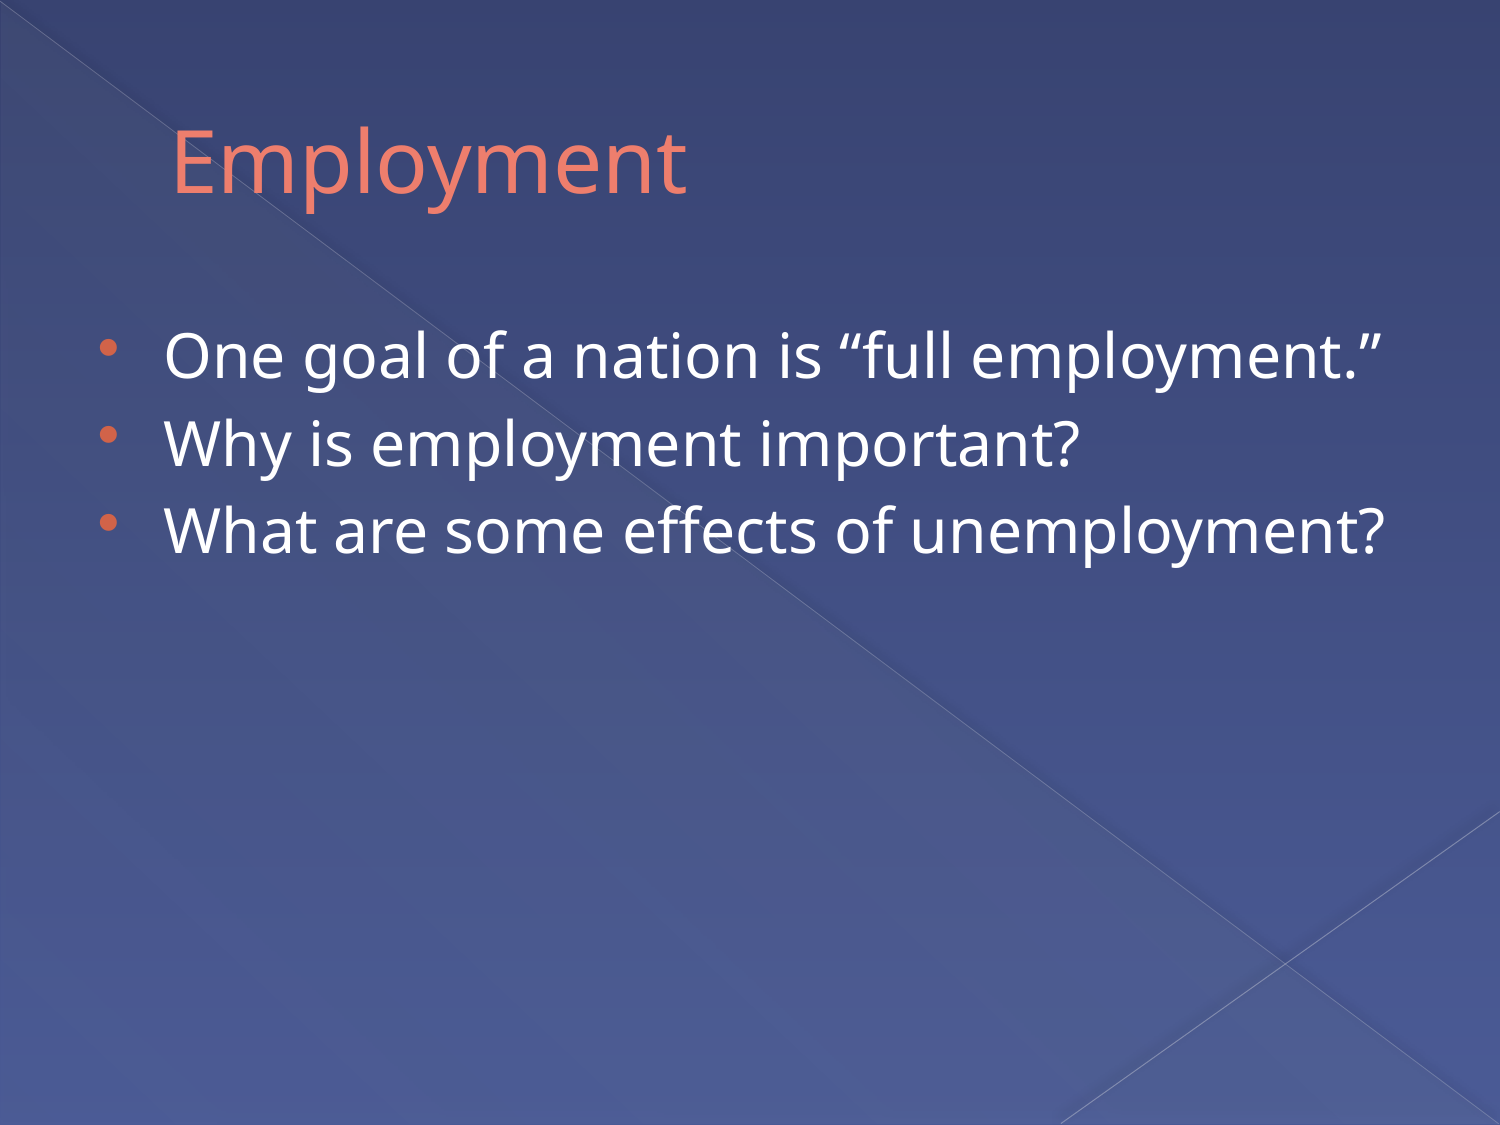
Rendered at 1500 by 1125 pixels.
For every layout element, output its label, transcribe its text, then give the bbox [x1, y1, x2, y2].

list One goal of a nation is “full employment.” Why is employment important? What are some effects of unemployment? [75, 308, 1425, 1059]
title Employment [75, 43, 1425, 274]
